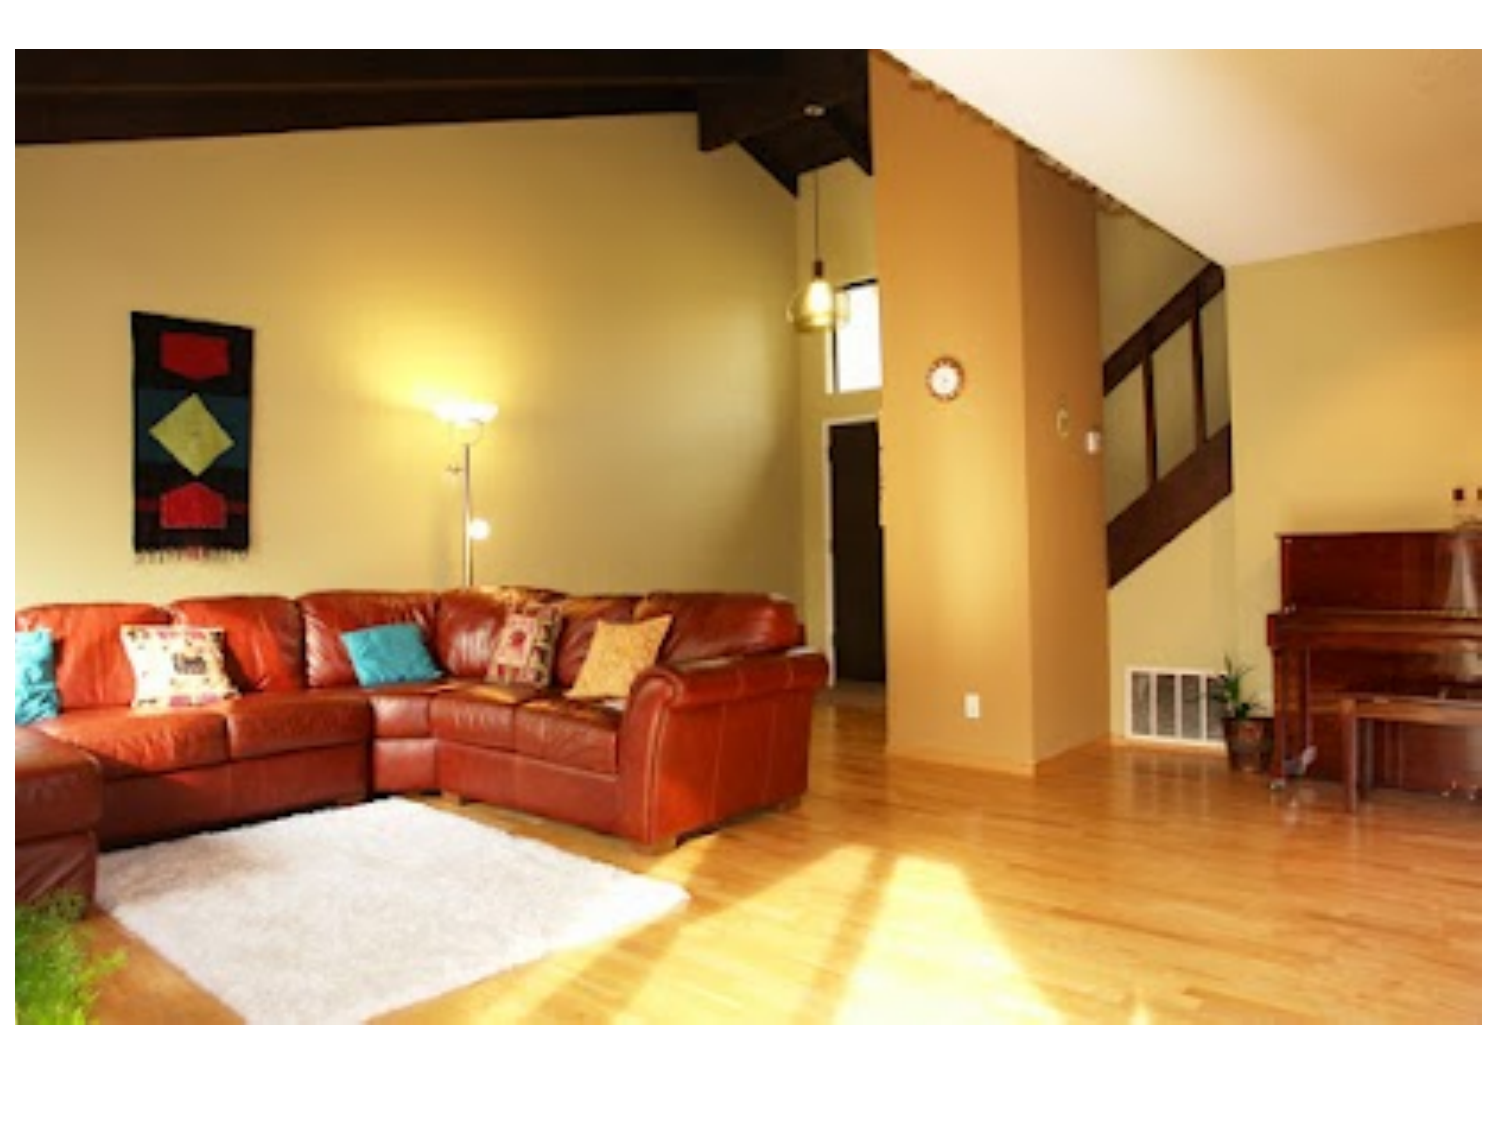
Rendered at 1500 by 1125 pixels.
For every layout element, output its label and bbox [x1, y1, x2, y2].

picture [14, 49, 1482, 1026]
